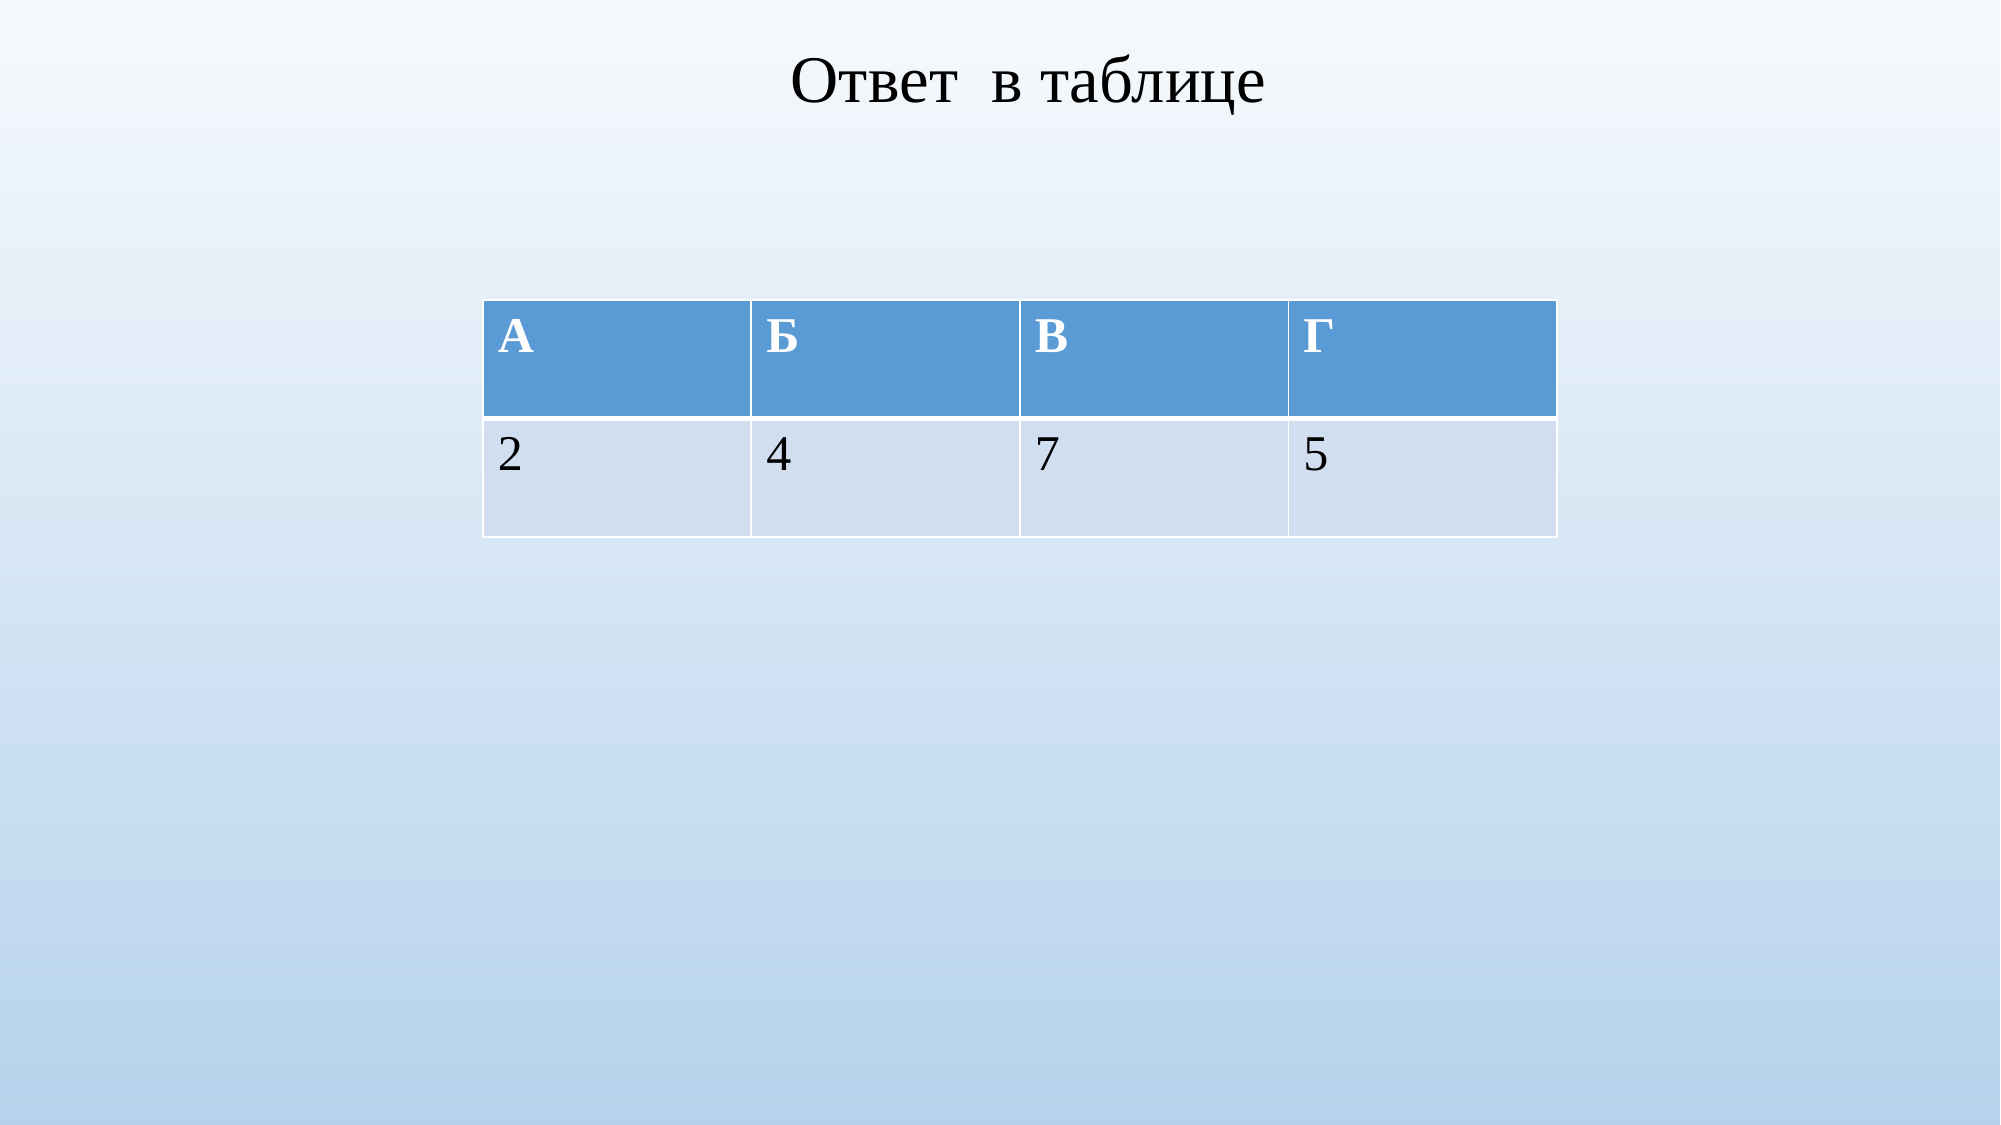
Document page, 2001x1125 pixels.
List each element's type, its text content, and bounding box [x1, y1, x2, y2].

table_header Г [1289, 301, 1556, 416]
table_header В [1021, 301, 1288, 416]
table_cell 7 [1021, 421, 1288, 536]
table_header Б [752, 301, 1019, 416]
table_cell 2 [484, 421, 750, 536]
table_header А [484, 301, 750, 416]
table_cell 4 [752, 421, 1019, 536]
title Ответ в таблице [137, 0, 1863, 162]
table_cell 5 [1289, 421, 1556, 536]
